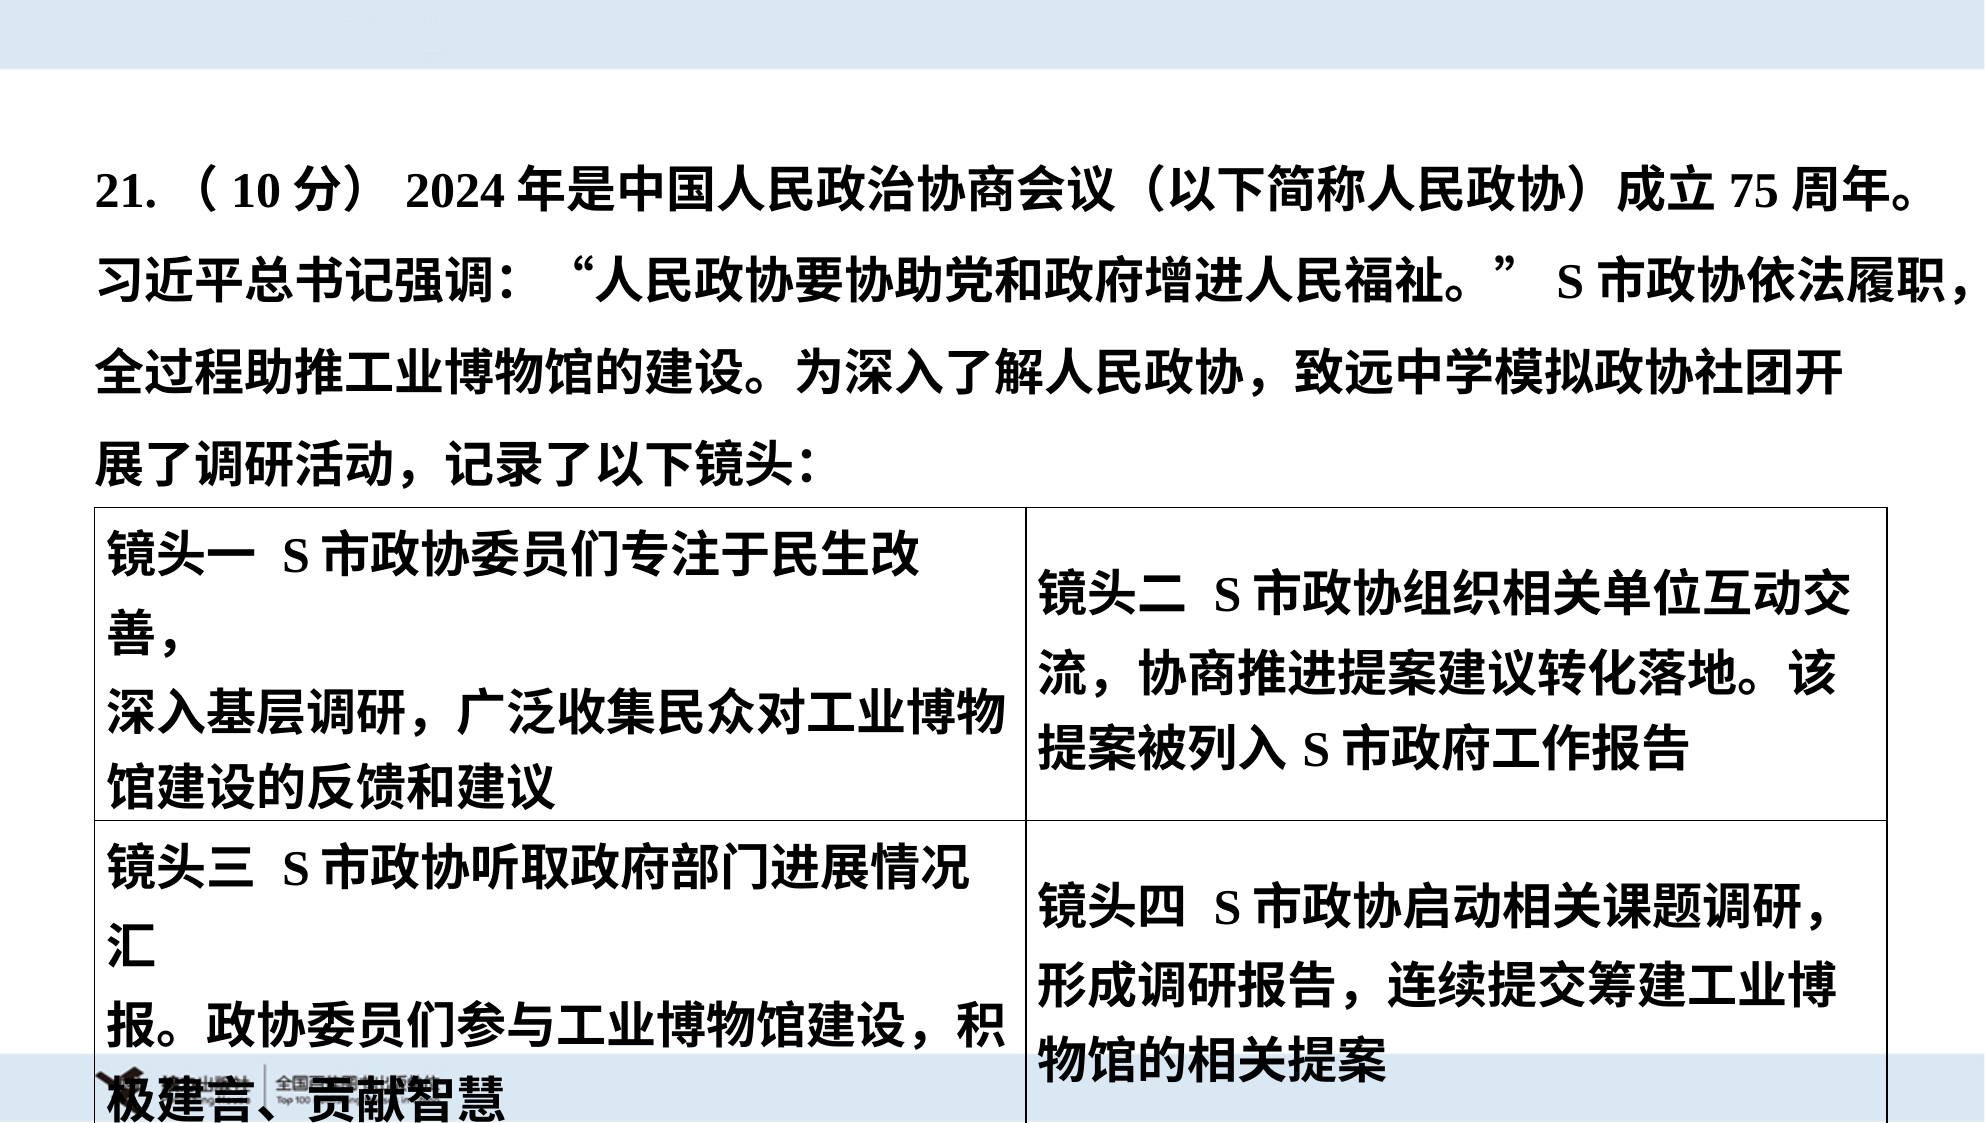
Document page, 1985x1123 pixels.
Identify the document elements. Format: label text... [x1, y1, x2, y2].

table_cell 镜头三 S市政协听取政府部门进展情况汇 报。政协委员们参与工业博物馆建设，积 极建言、贡献智慧 [95, 821, 1025, 1123]
table_header 镜头二 S市政协组织相关单位互动交 流，协商推进提案建议转化落地。该 提案被列入S市政府工作报告 [1027, 508, 1886, 820]
table_cell 镜头四 S市政协启动相关课题调研， 形成调研报告，连续提交筹建工业博 物馆的相关提案 [1027, 821, 1886, 1123]
picture [0, 0, 1985, 1122]
text_box 21.（10分）2024年是中国人民政治协商会议（以下简称人民政协）成立75周年。 习近平总书记强调：“人民政协要协助党和政府增进人民福祉。”S市政协依法履职， 全过程助推工业博物馆的建设。为深入了解人民政协，致远中学模拟政协社团开 展了调研活动，记录了以下镜头： [94, 125, 1892, 493]
table_header 镜头一 S市政协委员们专注于民生改善， 深入基层调研，广泛收集民众对工业博物 馆建设的反馈和建议 [95, 508, 1025, 820]
